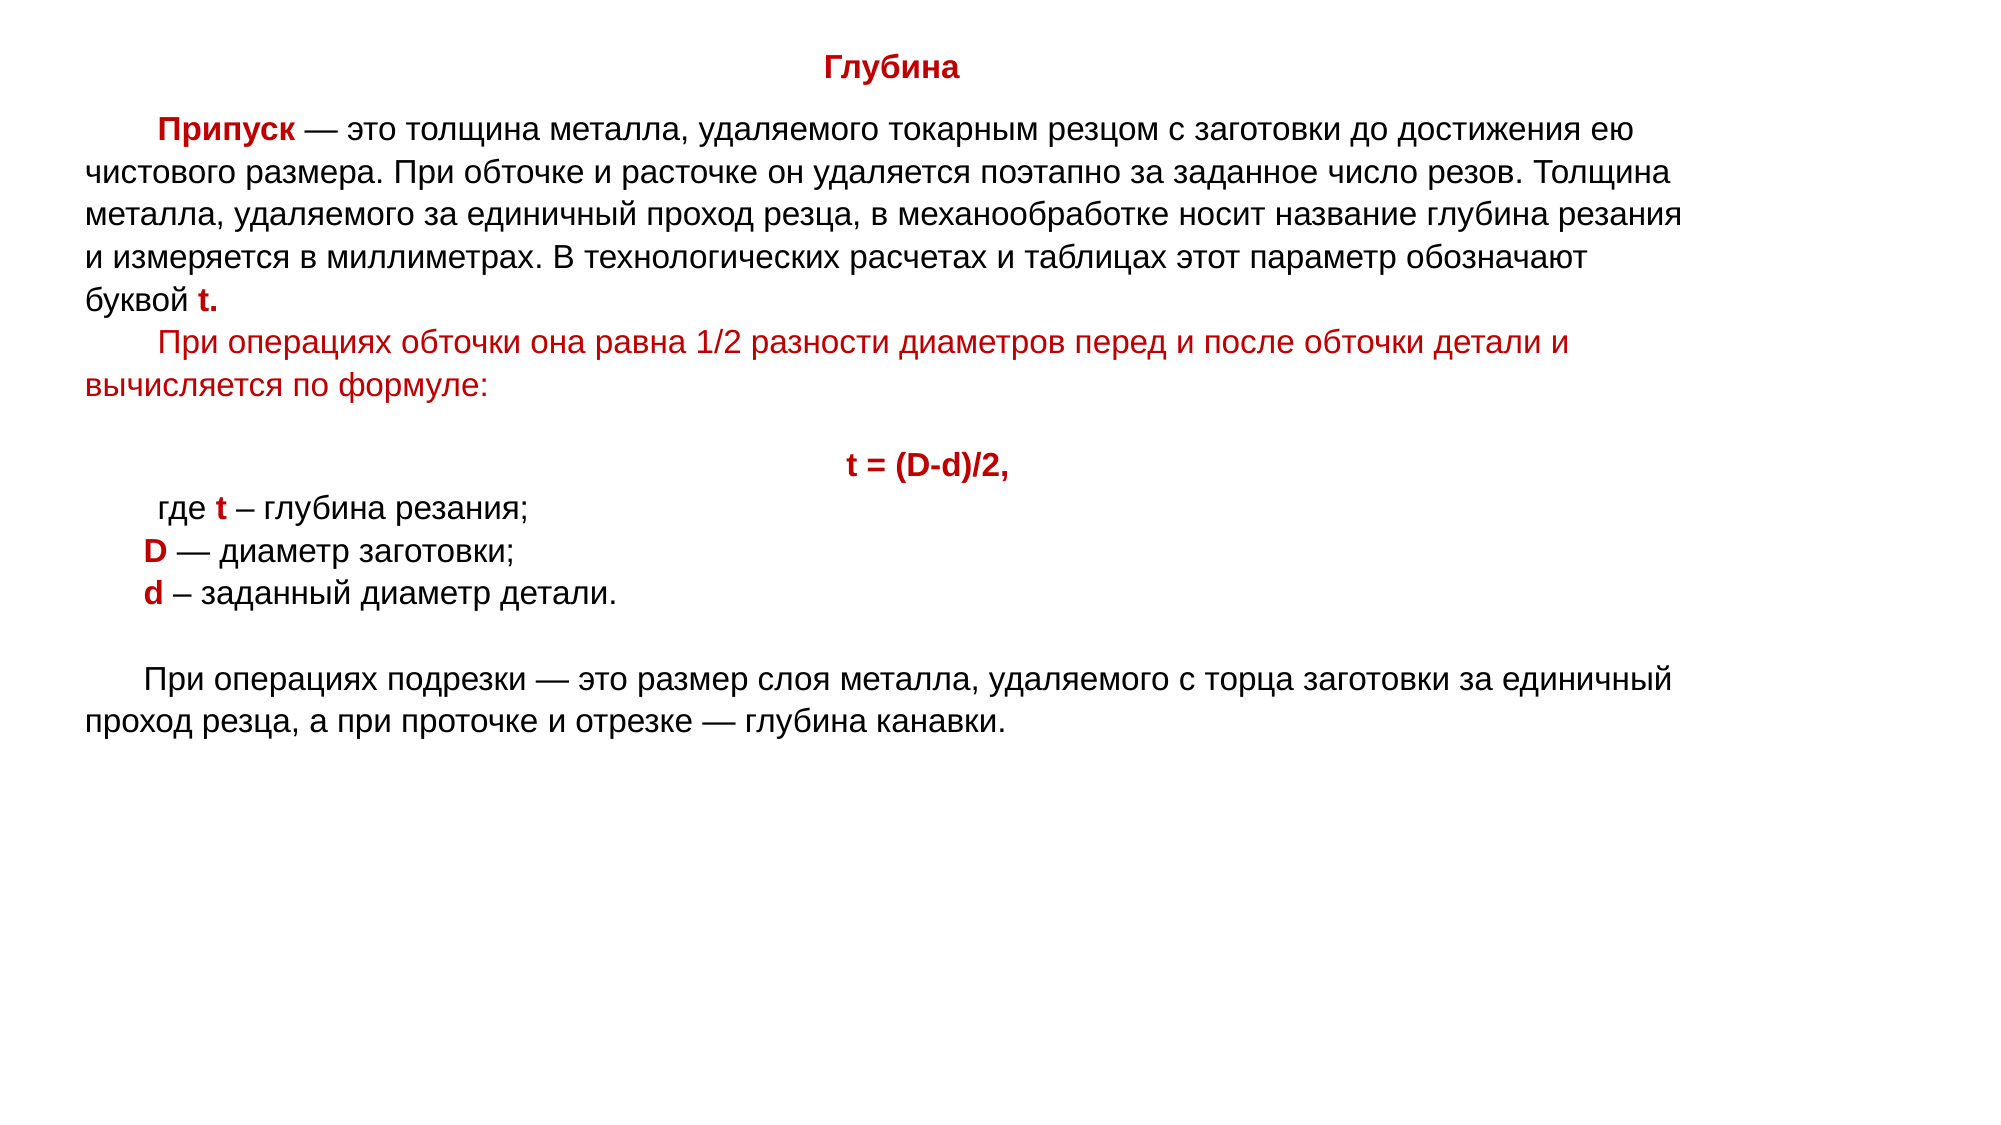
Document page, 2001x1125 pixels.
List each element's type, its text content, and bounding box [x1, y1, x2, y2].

text_box Глубина Припуск — это толщина металла, удаляемого токарным резцом с заготовки до достижения ею чистового размера. При обточке и расточке он удаляется поэтапно за заданное число резов. Толщина металла, удаляемого за единичный проход резца, в механообработке носит название глубина резания и измеряется в миллиметрах. В технологических расчетах и таблицах этот параметр обозначают буквой t. При операциях обточки она равна 1/2 разности диаметров перед и после обточки детали и вычисляется по формуле: t = (D-d)/2, где t – глубина резания; D — диаметр заготовки; d – заданный диаметр детали. При операциях подрезки — это размер слоя металла, удаляемого с торца заготовки за единичный проход резца, а при проточке и отрезке — глубина канавки. [70, 46, 1714, 747]
